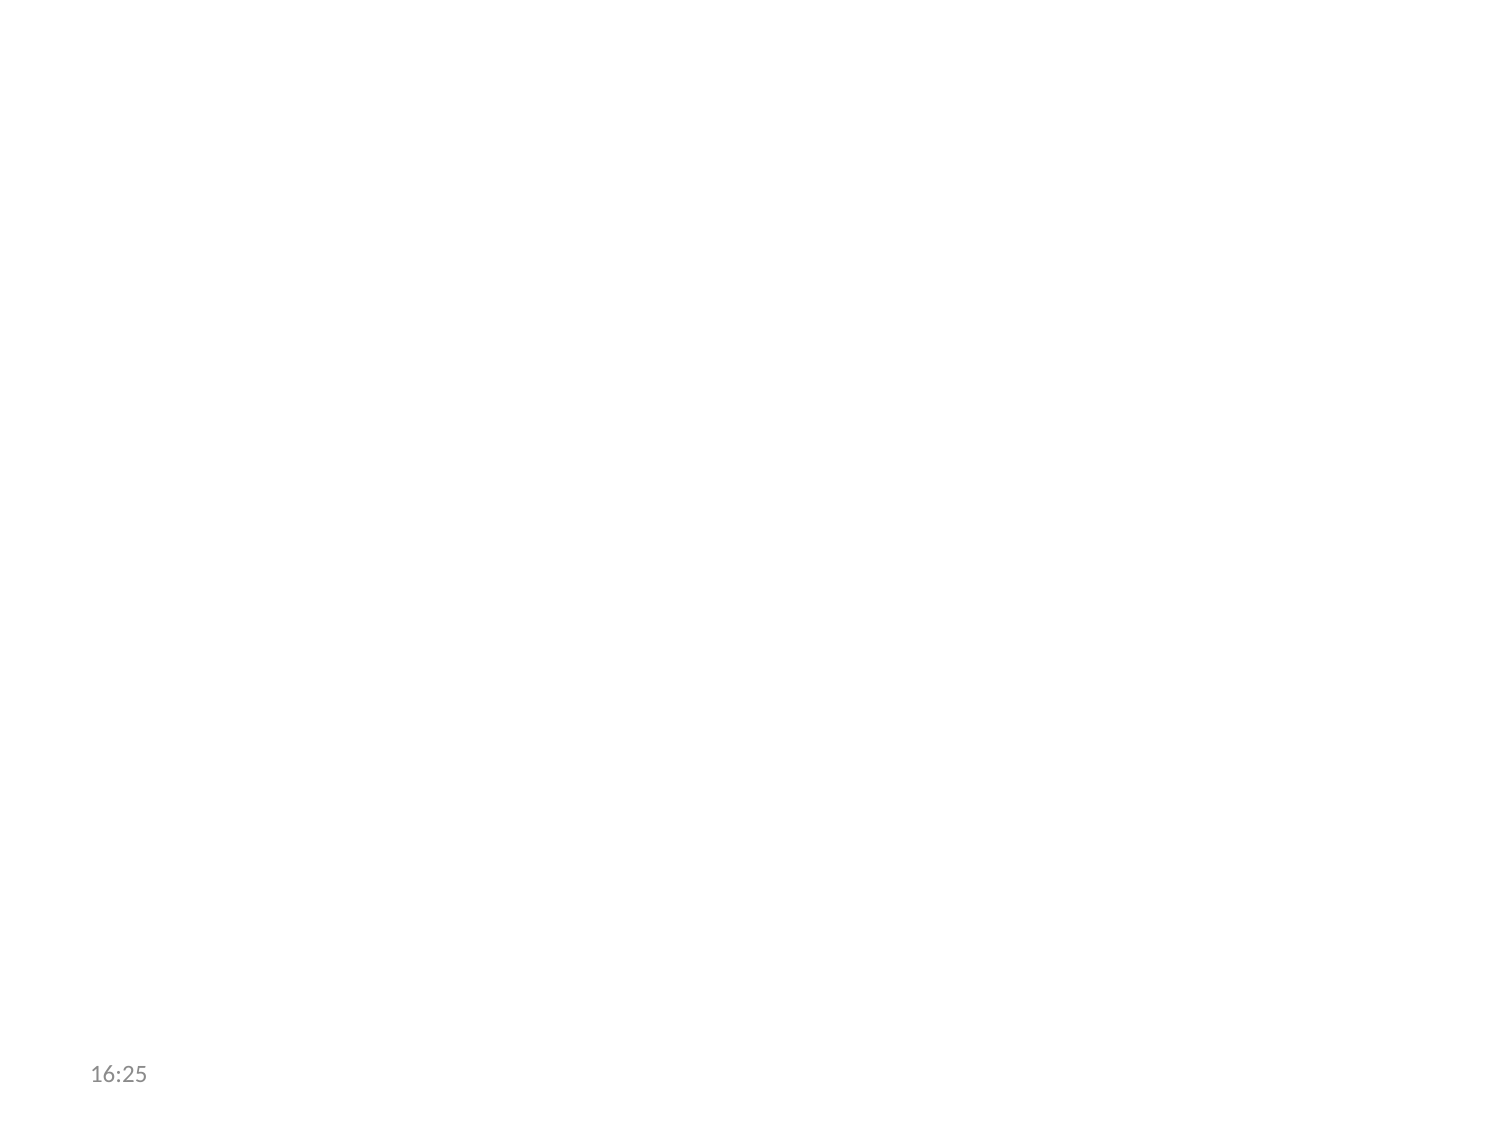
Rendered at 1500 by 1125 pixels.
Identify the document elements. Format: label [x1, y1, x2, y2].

slide_number [75, 1042, 425, 1103]
